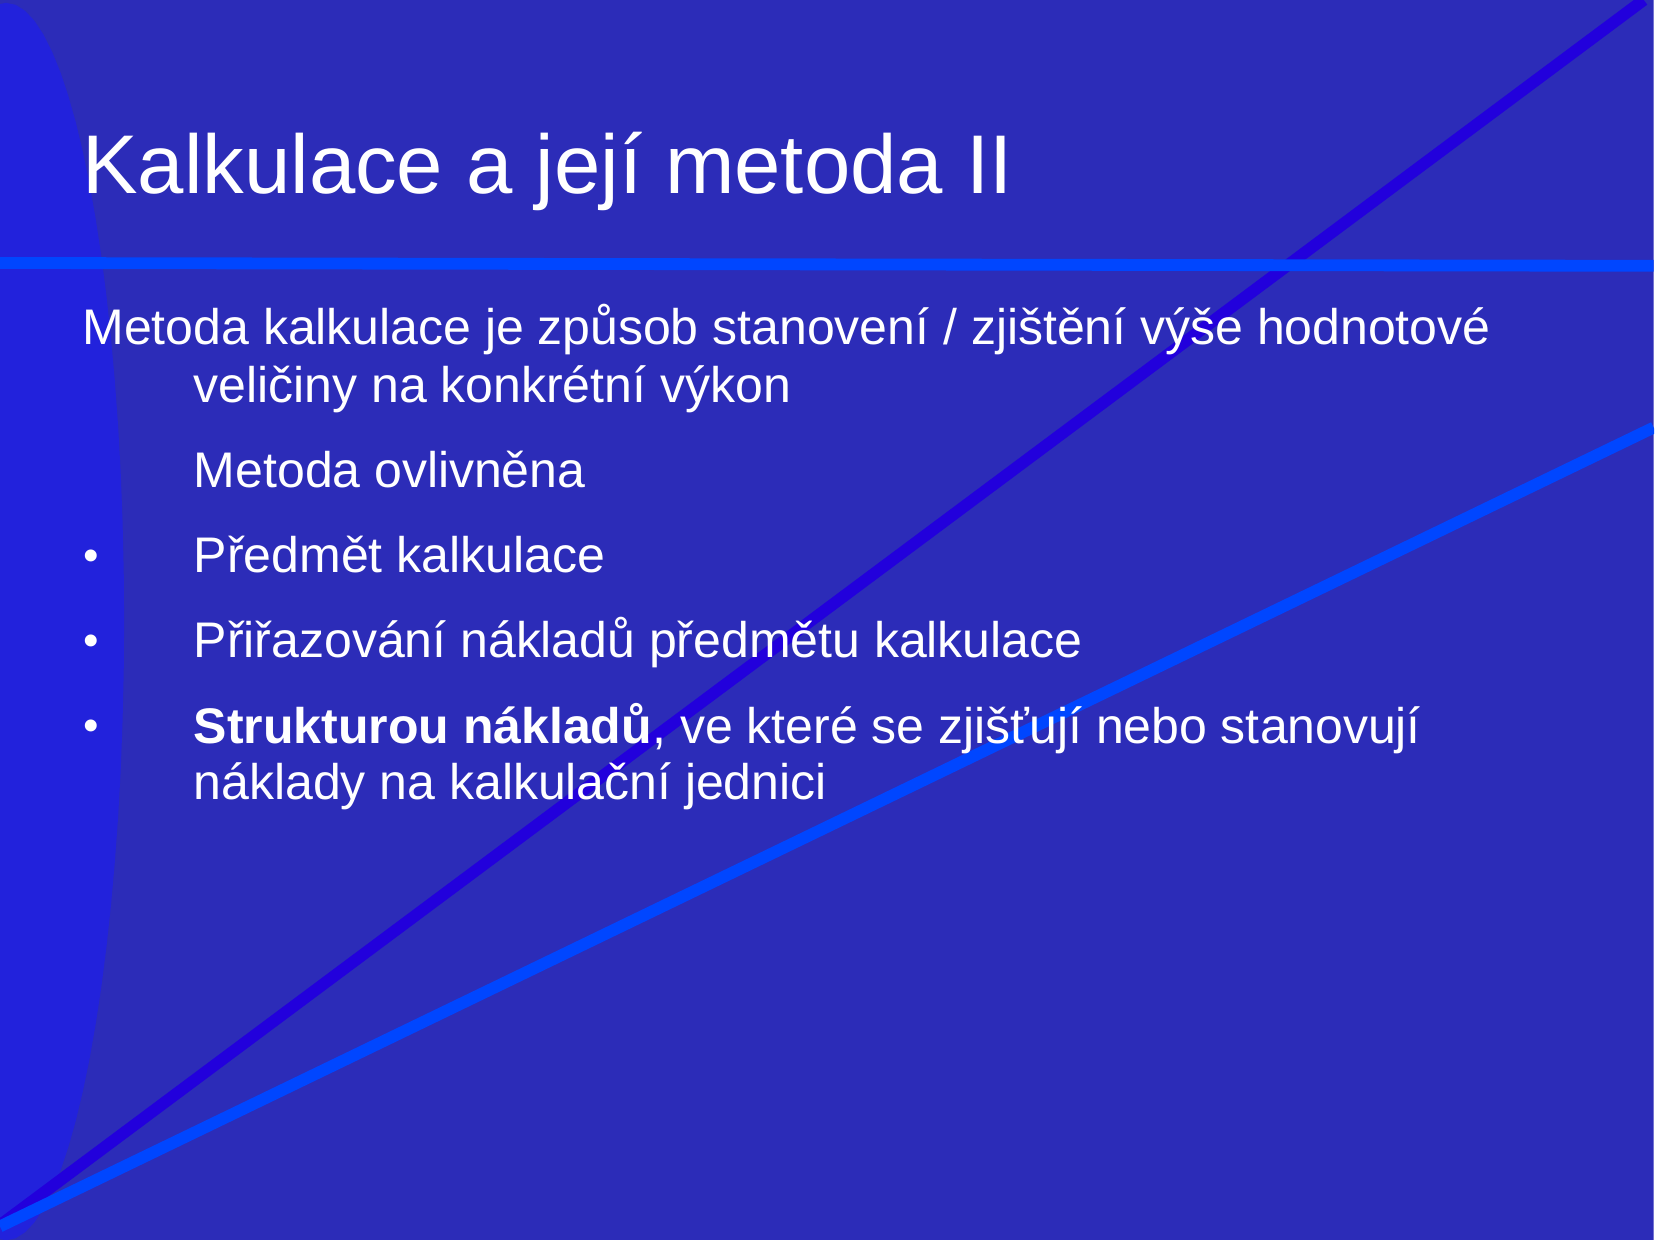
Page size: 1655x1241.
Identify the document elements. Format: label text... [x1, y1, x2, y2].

list Předmět kalkulace Přiřazování nákladů předmětu kalkulace Strukturou nákladů, ve které se zjišťují nebo stanovují náklady na kalkulační jednici [87, 299, 1567, 1228]
title Kalkulace a její metoda II [80, 69, 1574, 318]
text_box • • • [80, 522, 87, 753]
text_box Metoda kalkulace je způsob stanovení / zjištění výše hodnotové veličiny na konkrétní výkon Metoda ovlivněna [80, 296, 1494, 498]
